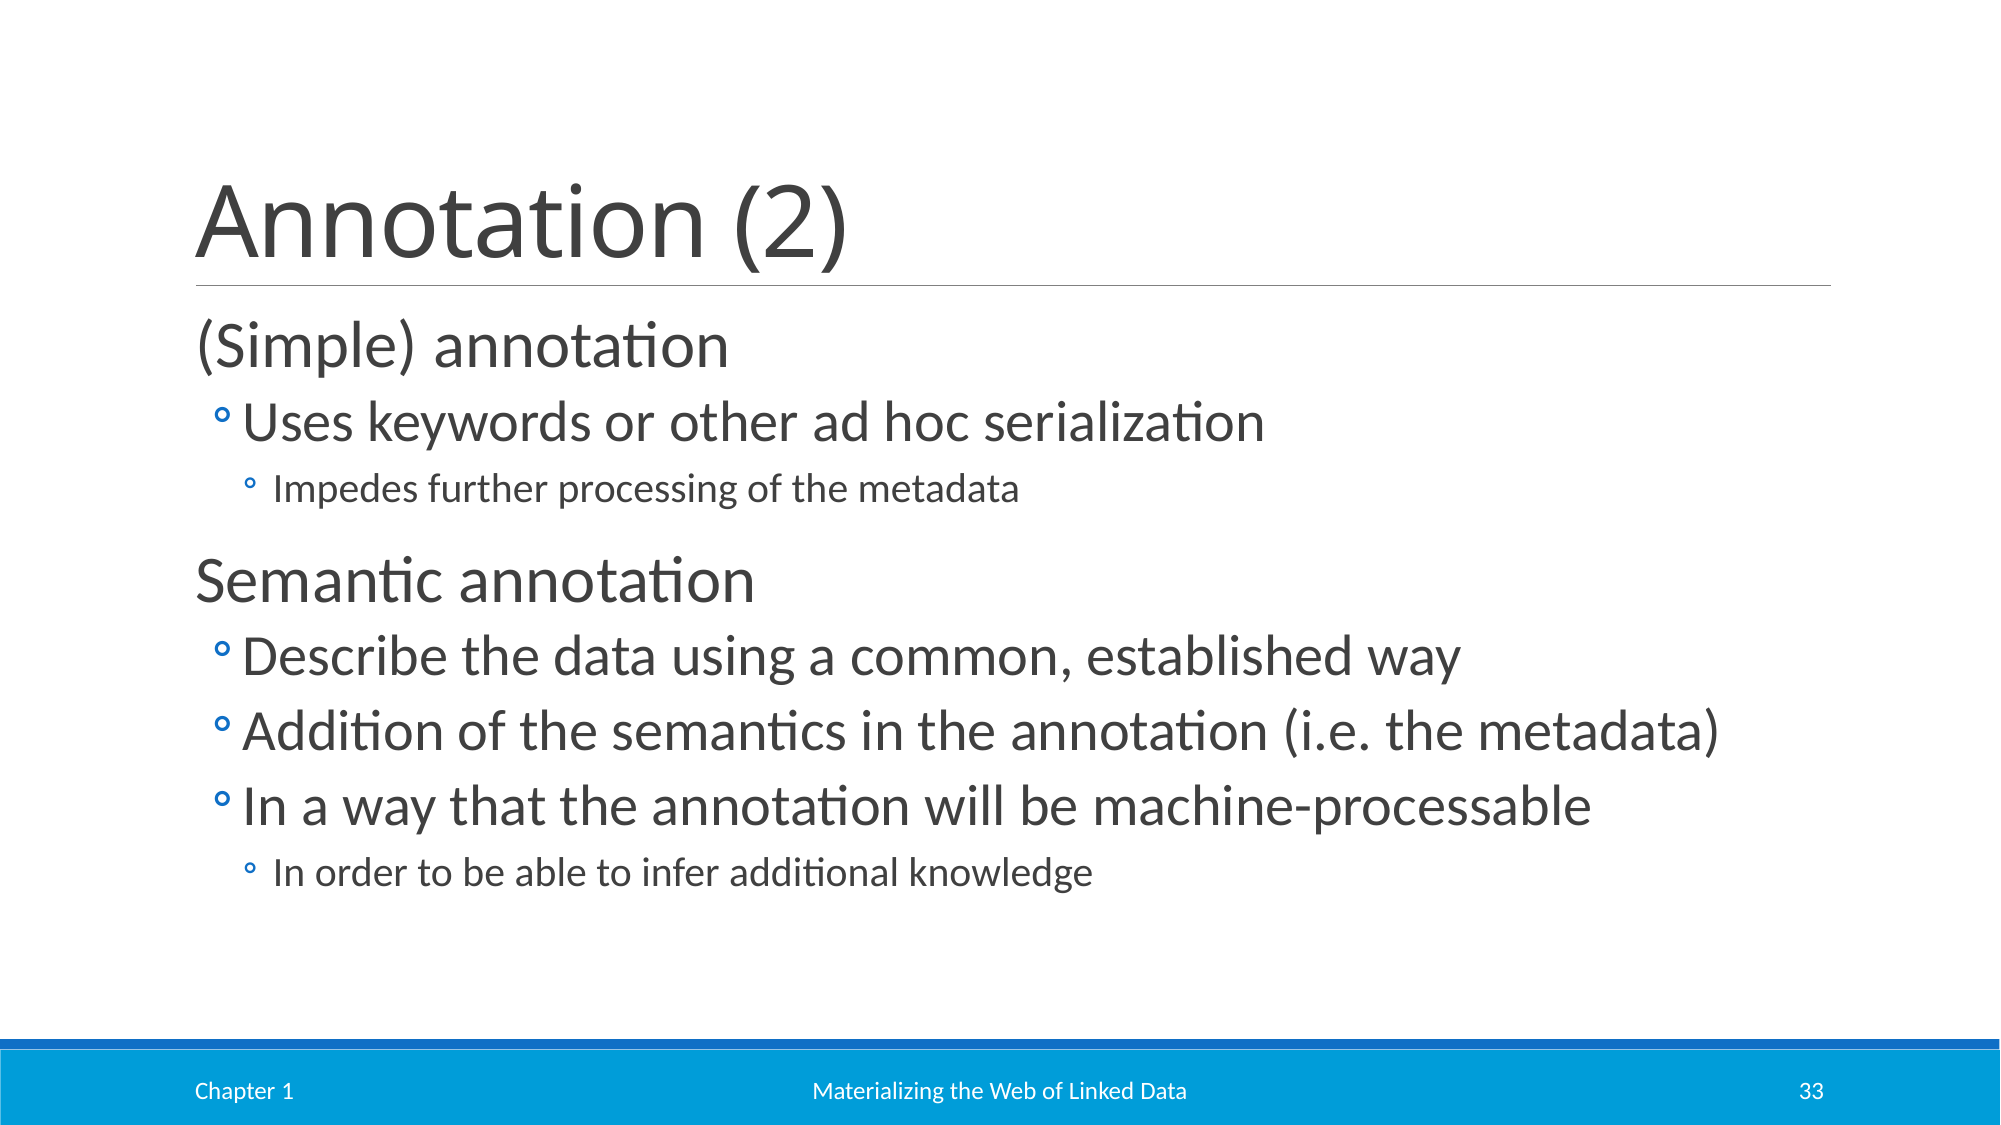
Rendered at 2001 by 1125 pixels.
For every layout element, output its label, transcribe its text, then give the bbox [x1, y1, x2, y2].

slide_number 33 [1624, 1059, 1840, 1120]
title Annotation (2) [180, 47, 1830, 285]
list (Simple) annotation Uses keywords or other ad hoc serialization Impedes further processing of the metadata Semantic annotation Describe the data using a common, established way Addition of the semantics in the annotation (i.e. the metadata) In a way that the annotation will be machine-processable In order to be able to infer additional knowledge [180, 302, 1830, 963]
slide_number Chapter 1 [180, 1059, 586, 1120]
footer Materializing the Web of Linked Data [604, 1059, 1396, 1120]
